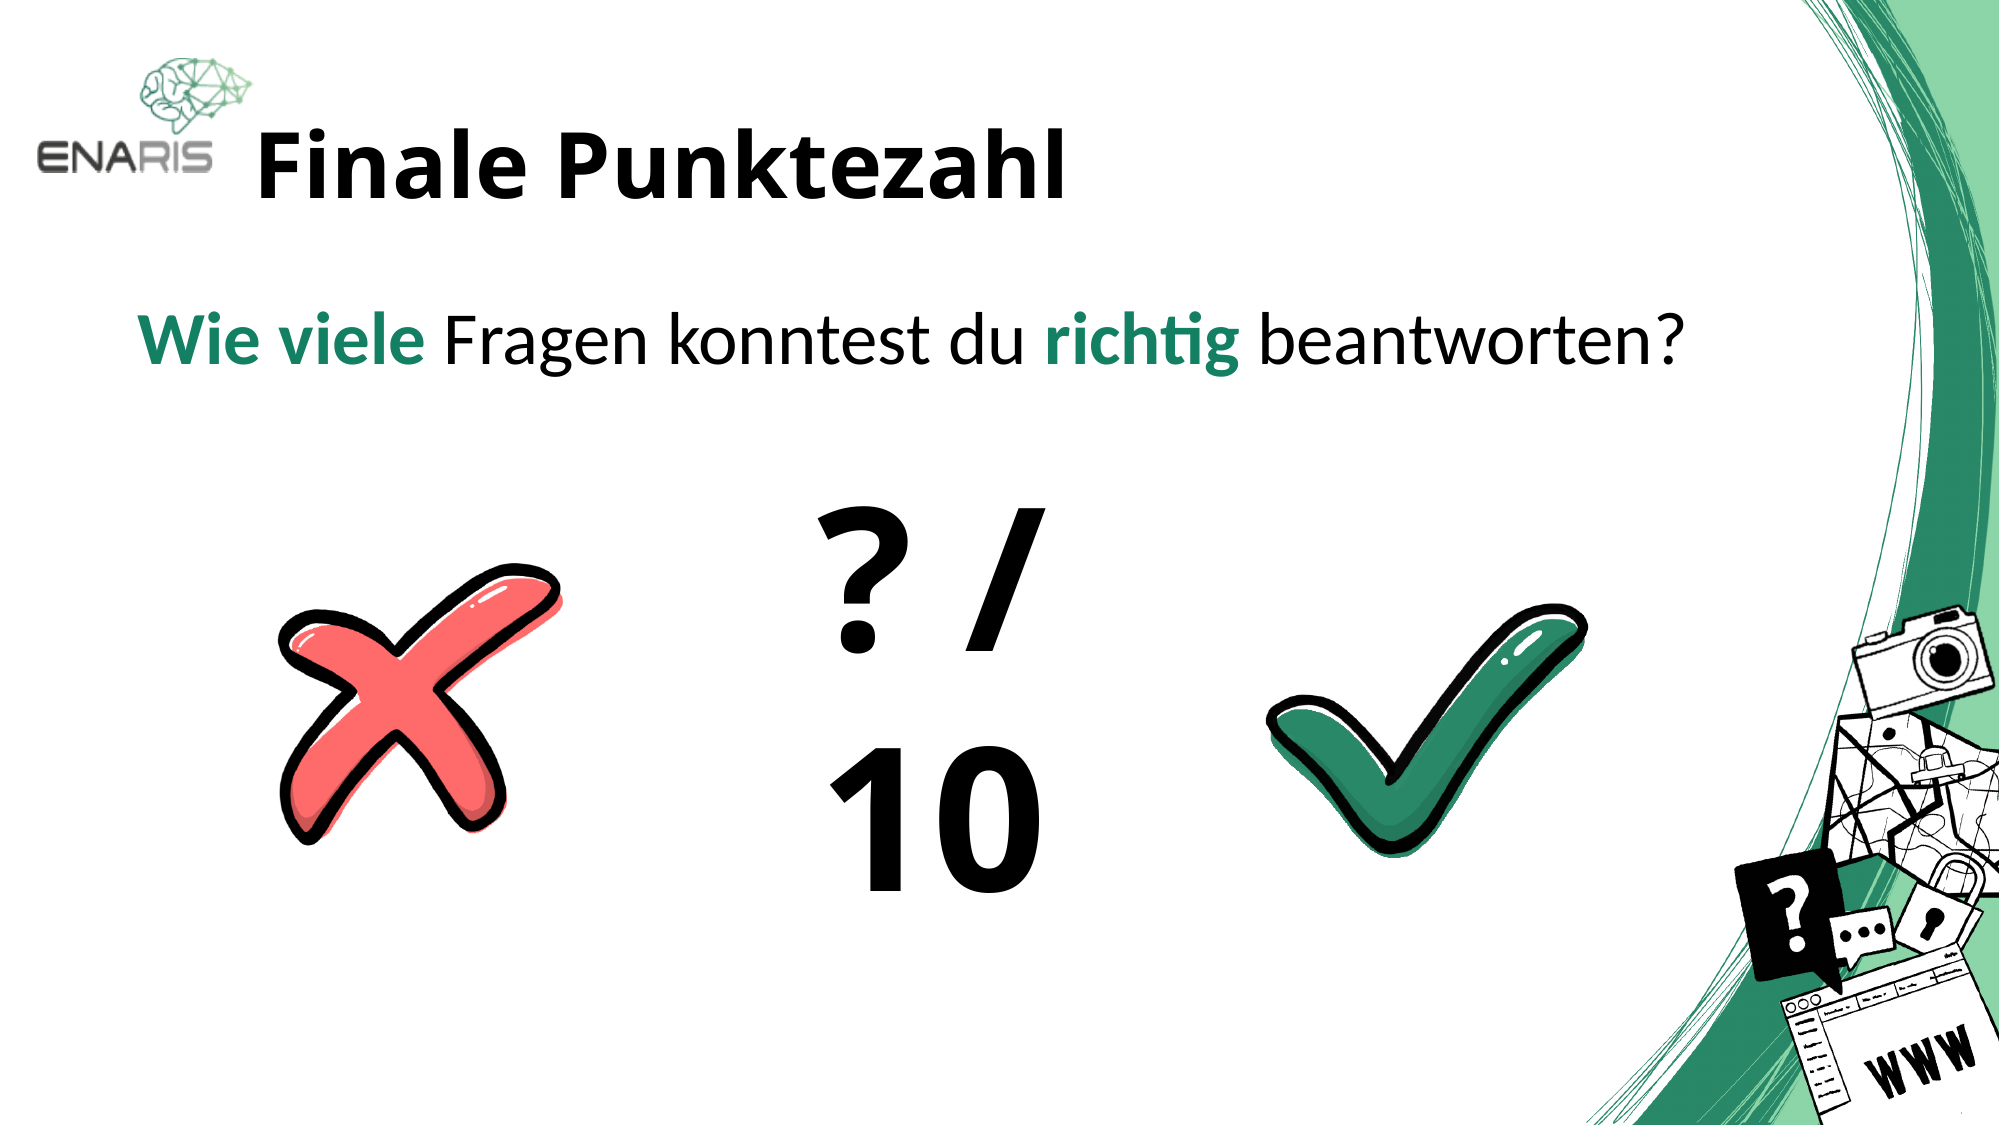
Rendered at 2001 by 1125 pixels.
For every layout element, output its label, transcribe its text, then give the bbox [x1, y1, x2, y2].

text_box ? / 10 [667, 443, 1198, 939]
picture [213, 521, 601, 901]
list Wie viele Fragen konntest du richtig beantworten? [137, 299, 1728, 1014]
title Finale Punktezahl [253, 59, 1863, 278]
picture [37, 58, 254, 173]
picture [408, 0, 1999, 1125]
picture [1137, 452, 1696, 970]
